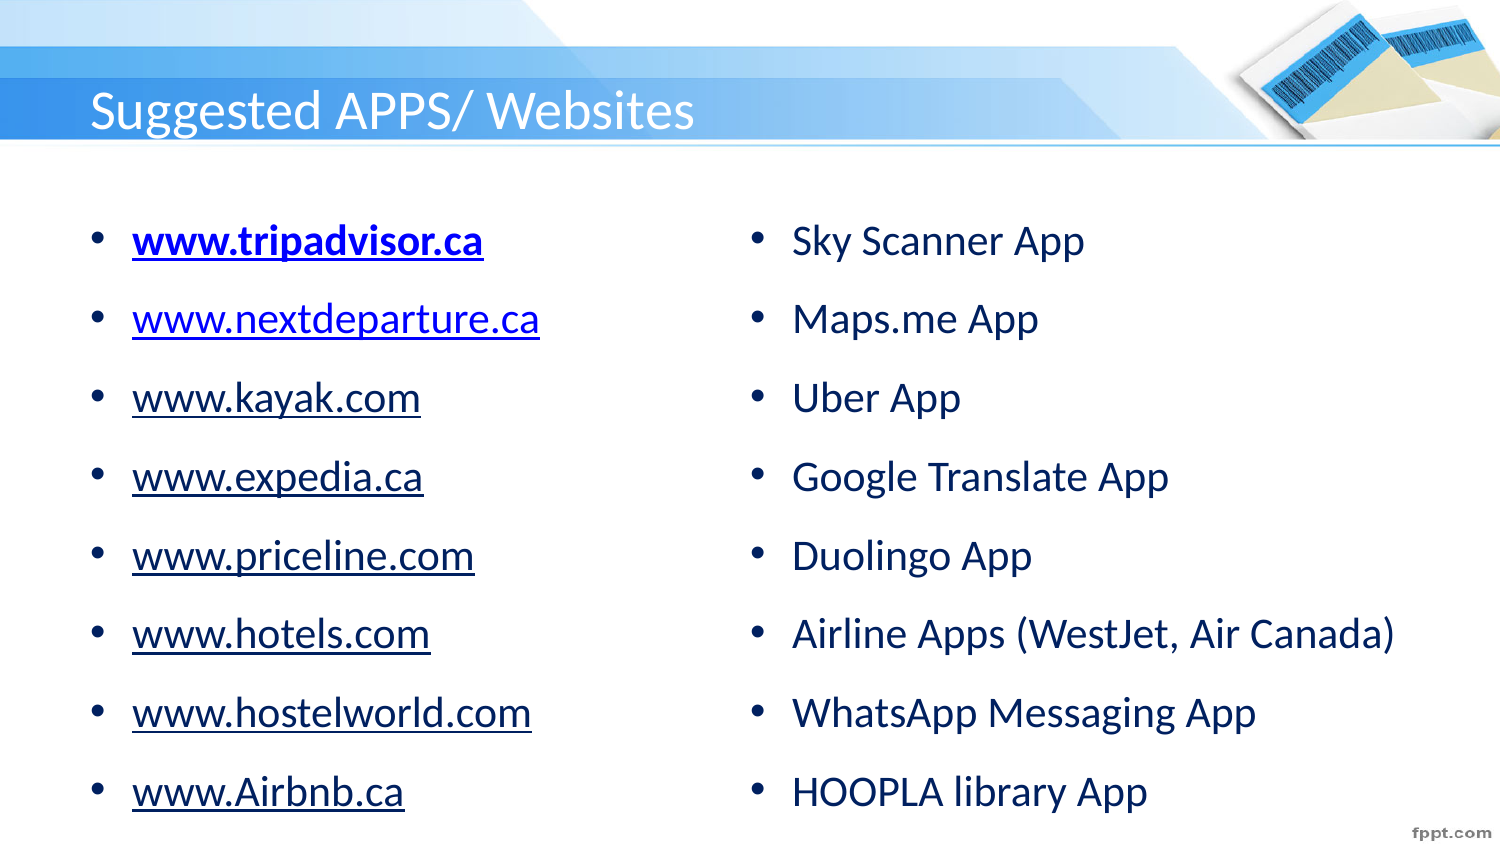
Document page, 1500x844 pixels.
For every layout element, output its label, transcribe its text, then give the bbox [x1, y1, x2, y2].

picture [0, 0, 1500, 844]
title Suggested APPS/ Websites [75, 37, 1425, 177]
list www.tripadvisor.ca www.nextdeparture.ca www.kayak.com www.expedia.ca www.priceline.com www.hotels.com www.hostelworld.com www.Airbnb.ca Sky Scanner App Maps.me App Uber App Google Translate App Duolingo App Airline Apps (WestJet, Air Canada) WhatsApp Messaging App HOOPLA library App [75, 177, 1425, 824]
